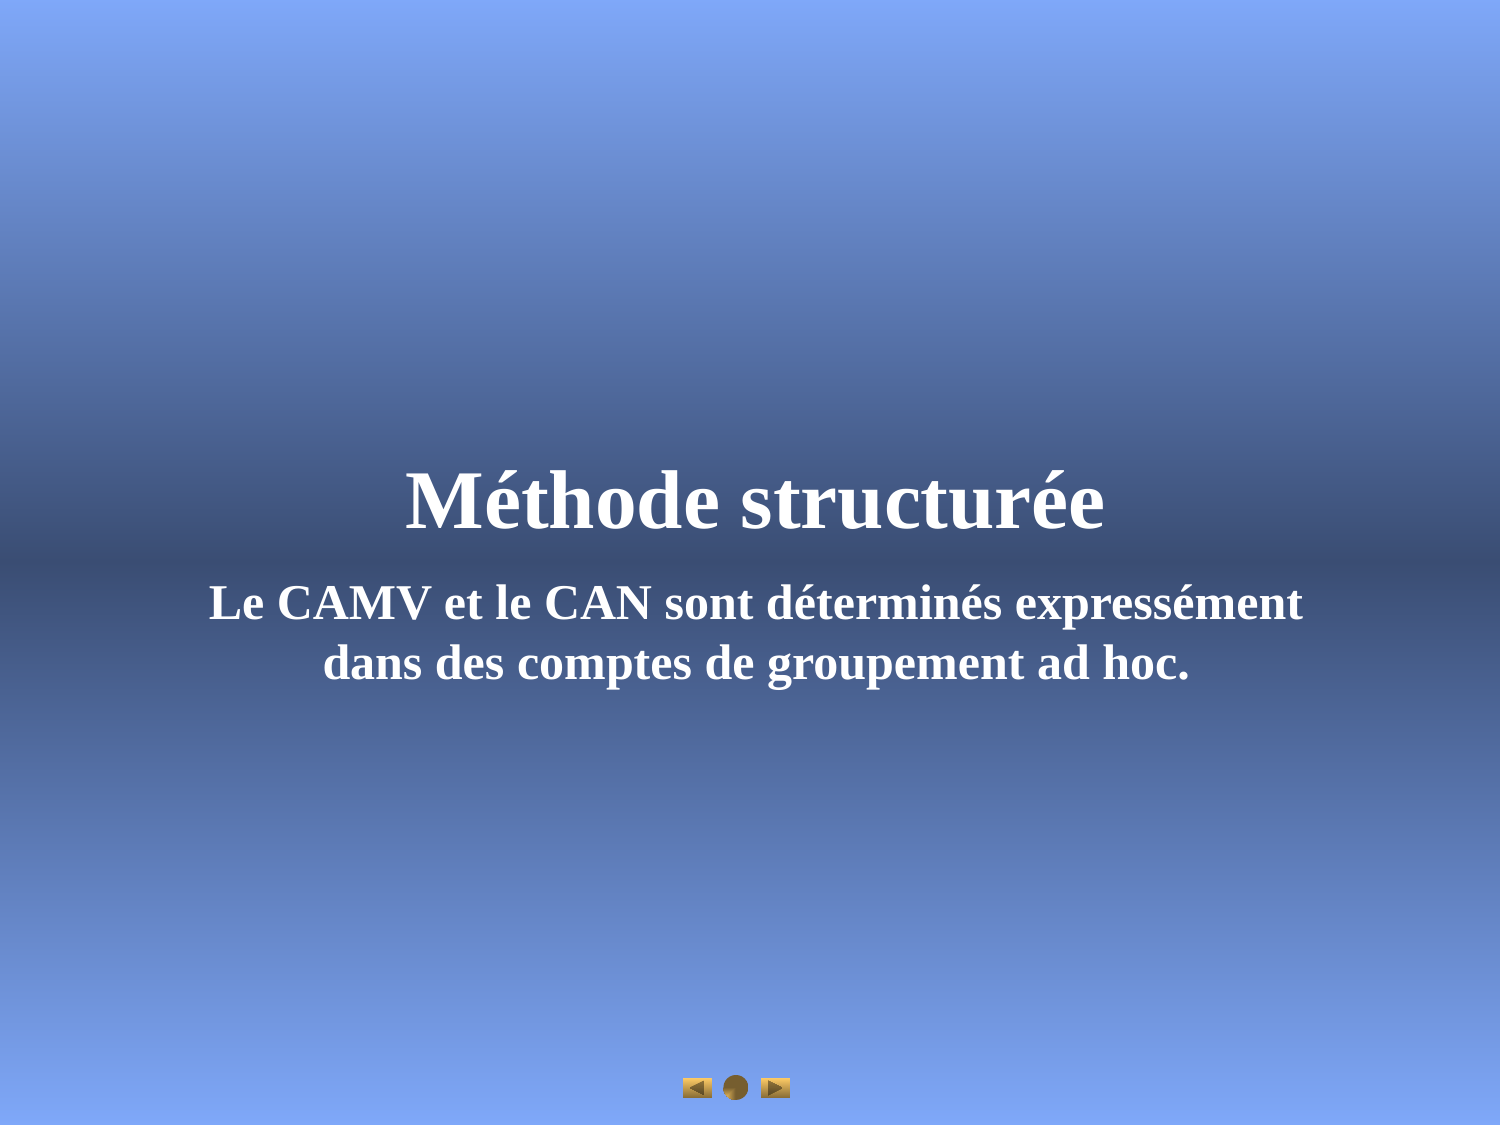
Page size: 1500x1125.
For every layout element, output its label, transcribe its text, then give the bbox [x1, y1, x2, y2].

text_box Méthode structurée Le CAMV et le CAN sont déterminés expressément dans des comptes de groupement ad hoc. [112, 437, 1400, 698]
